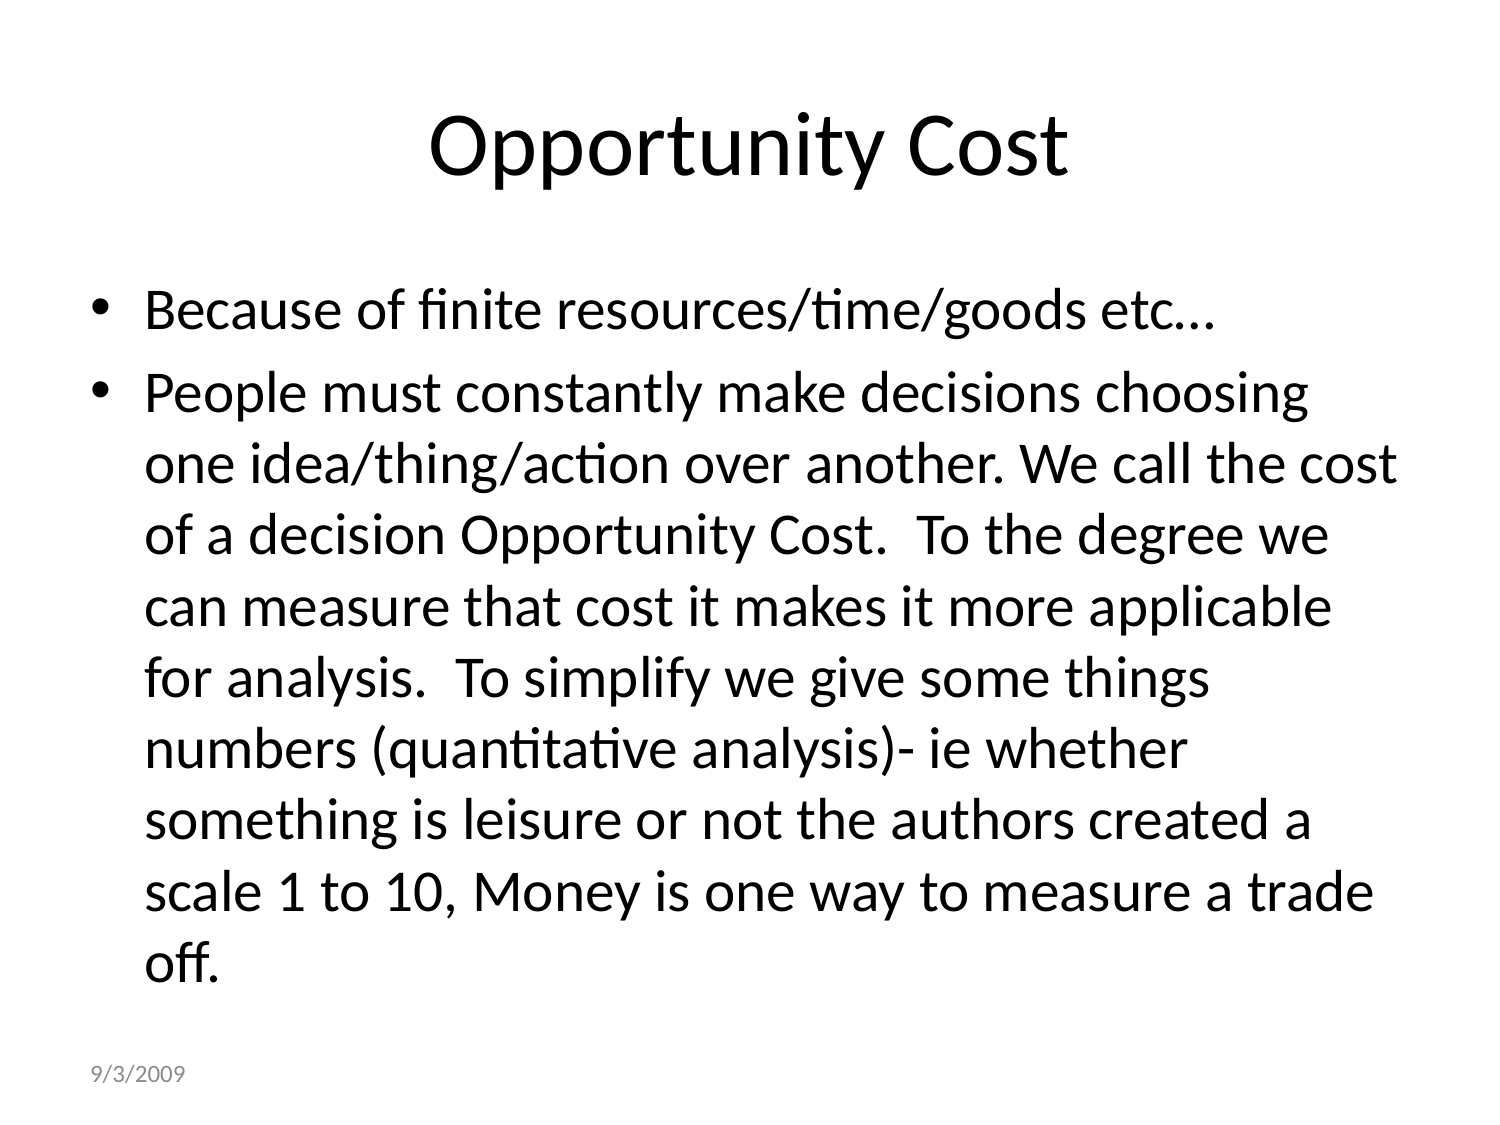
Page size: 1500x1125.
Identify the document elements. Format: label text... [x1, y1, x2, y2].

title Opportunity Cost [75, 45, 1425, 233]
list Because of finite resources/time/goods etc… People must constantly make decisions choosing one idea/thing/action over another. We call the cost of a decision Opportunity Cost. To the degree we can measure that cost it makes it more applicable for analysis. To simplify we give some things numbers (quantitative analysis)- ie whether something is leisure or not the authors created a scale 1 to 10, Money is one way to measure a trade off. [75, 262, 1425, 1005]
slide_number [75, 1042, 425, 1103]
